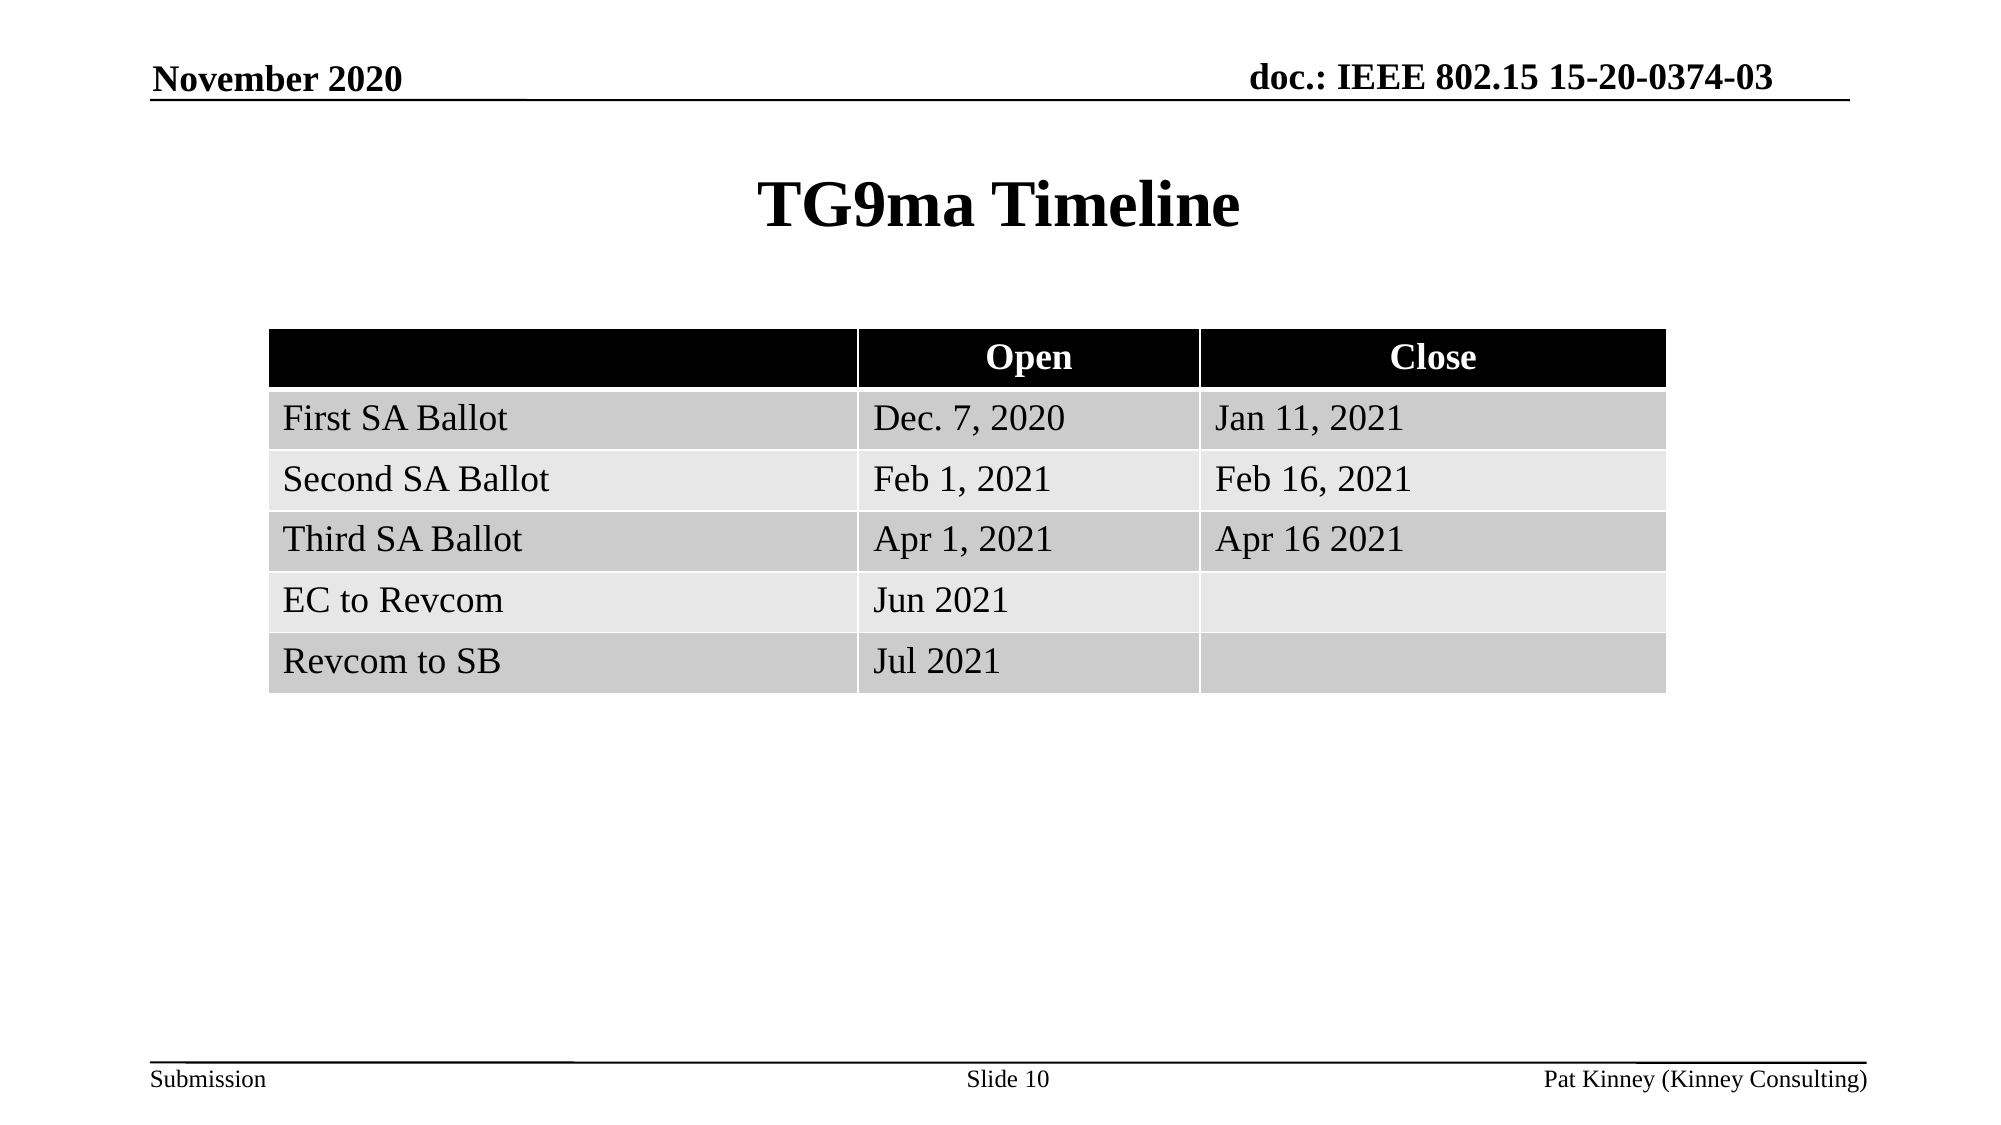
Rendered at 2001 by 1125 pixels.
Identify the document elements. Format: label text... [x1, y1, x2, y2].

table_cell Feb 16, 2021 [1201, 451, 1666, 510]
table_cell Apr 1, 2021 [859, 512, 1199, 571]
table_cell EC to Revcom [269, 573, 857, 632]
table_cell Revcom to SB [269, 633, 857, 693]
table_header [269, 329, 857, 387]
table_cell Second SA Ballot [269, 451, 857, 510]
table_header Close [1201, 329, 1666, 387]
table_cell Dec. 7, 2020 [859, 392, 1199, 449]
table_cell Jul 2021 [859, 633, 1199, 693]
text_box Slide 10 [950, 1062, 1066, 1122]
table_cell First SA Ballot [269, 392, 857, 449]
text_box November 2020 [152, 54, 563, 100]
text_box TG9ma Timeline [149, 112, 1850, 287]
text_box Pat Kinney (Kinney Consulting) [1171, 1062, 1869, 1092]
table_cell [1201, 573, 1666, 632]
table_header Open [859, 329, 1199, 387]
table_cell Apr 16 2021 [1201, 512, 1666, 571]
table_cell [1201, 633, 1666, 693]
table_cell Jun 2021 [859, 573, 1199, 632]
table_cell Feb 1, 2021 [859, 451, 1199, 510]
table_cell Jan 11, 2021 [1201, 392, 1666, 449]
table_cell Third SA Ballot [269, 512, 857, 571]
